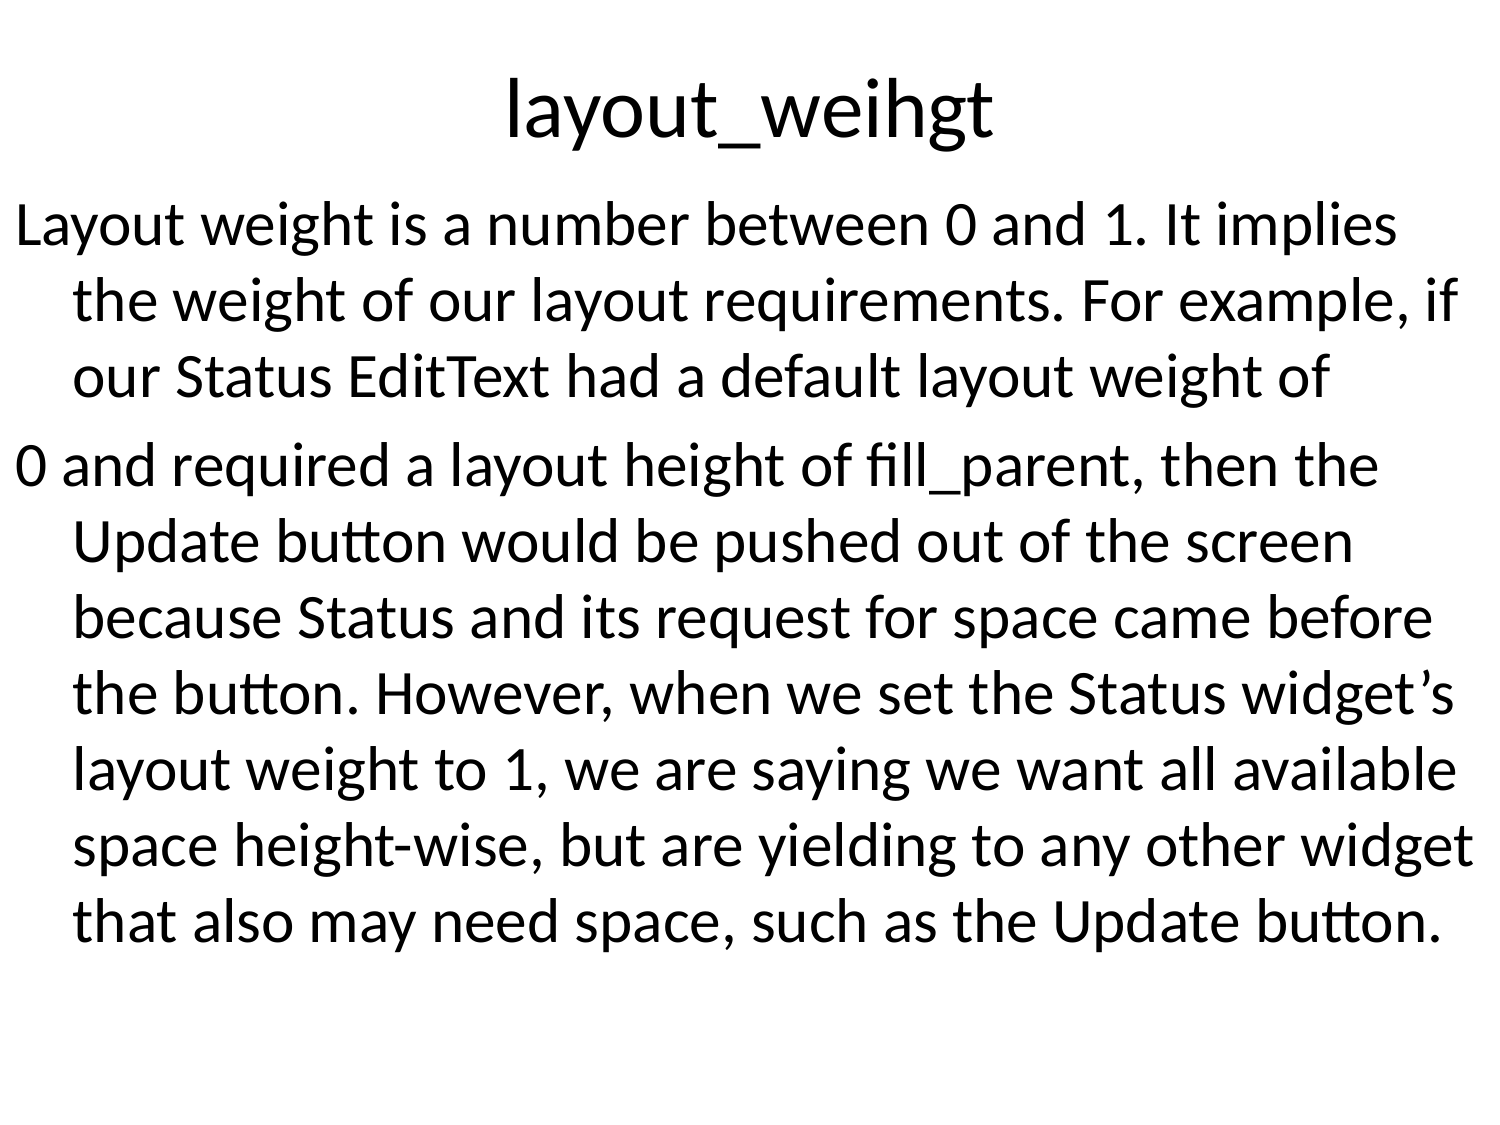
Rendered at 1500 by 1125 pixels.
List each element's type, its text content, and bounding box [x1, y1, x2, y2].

title layout_weihgt [75, 45, 1425, 163]
list Layout weight is a number between 0 and 1. It implies the weight of our layout requirements. For example, if our Status EditText had a default layout weight of 0 and required a layout height of fill_parent, then the Update button would be pushed out of the screen because Status and its request for space came before the button. However, when we set the Status widget’s layout weight to 1, we are saying we want all available space height-wise, but are yielding to any other widget that also may need space, such as the Update button. [0, 174, 1500, 1005]
